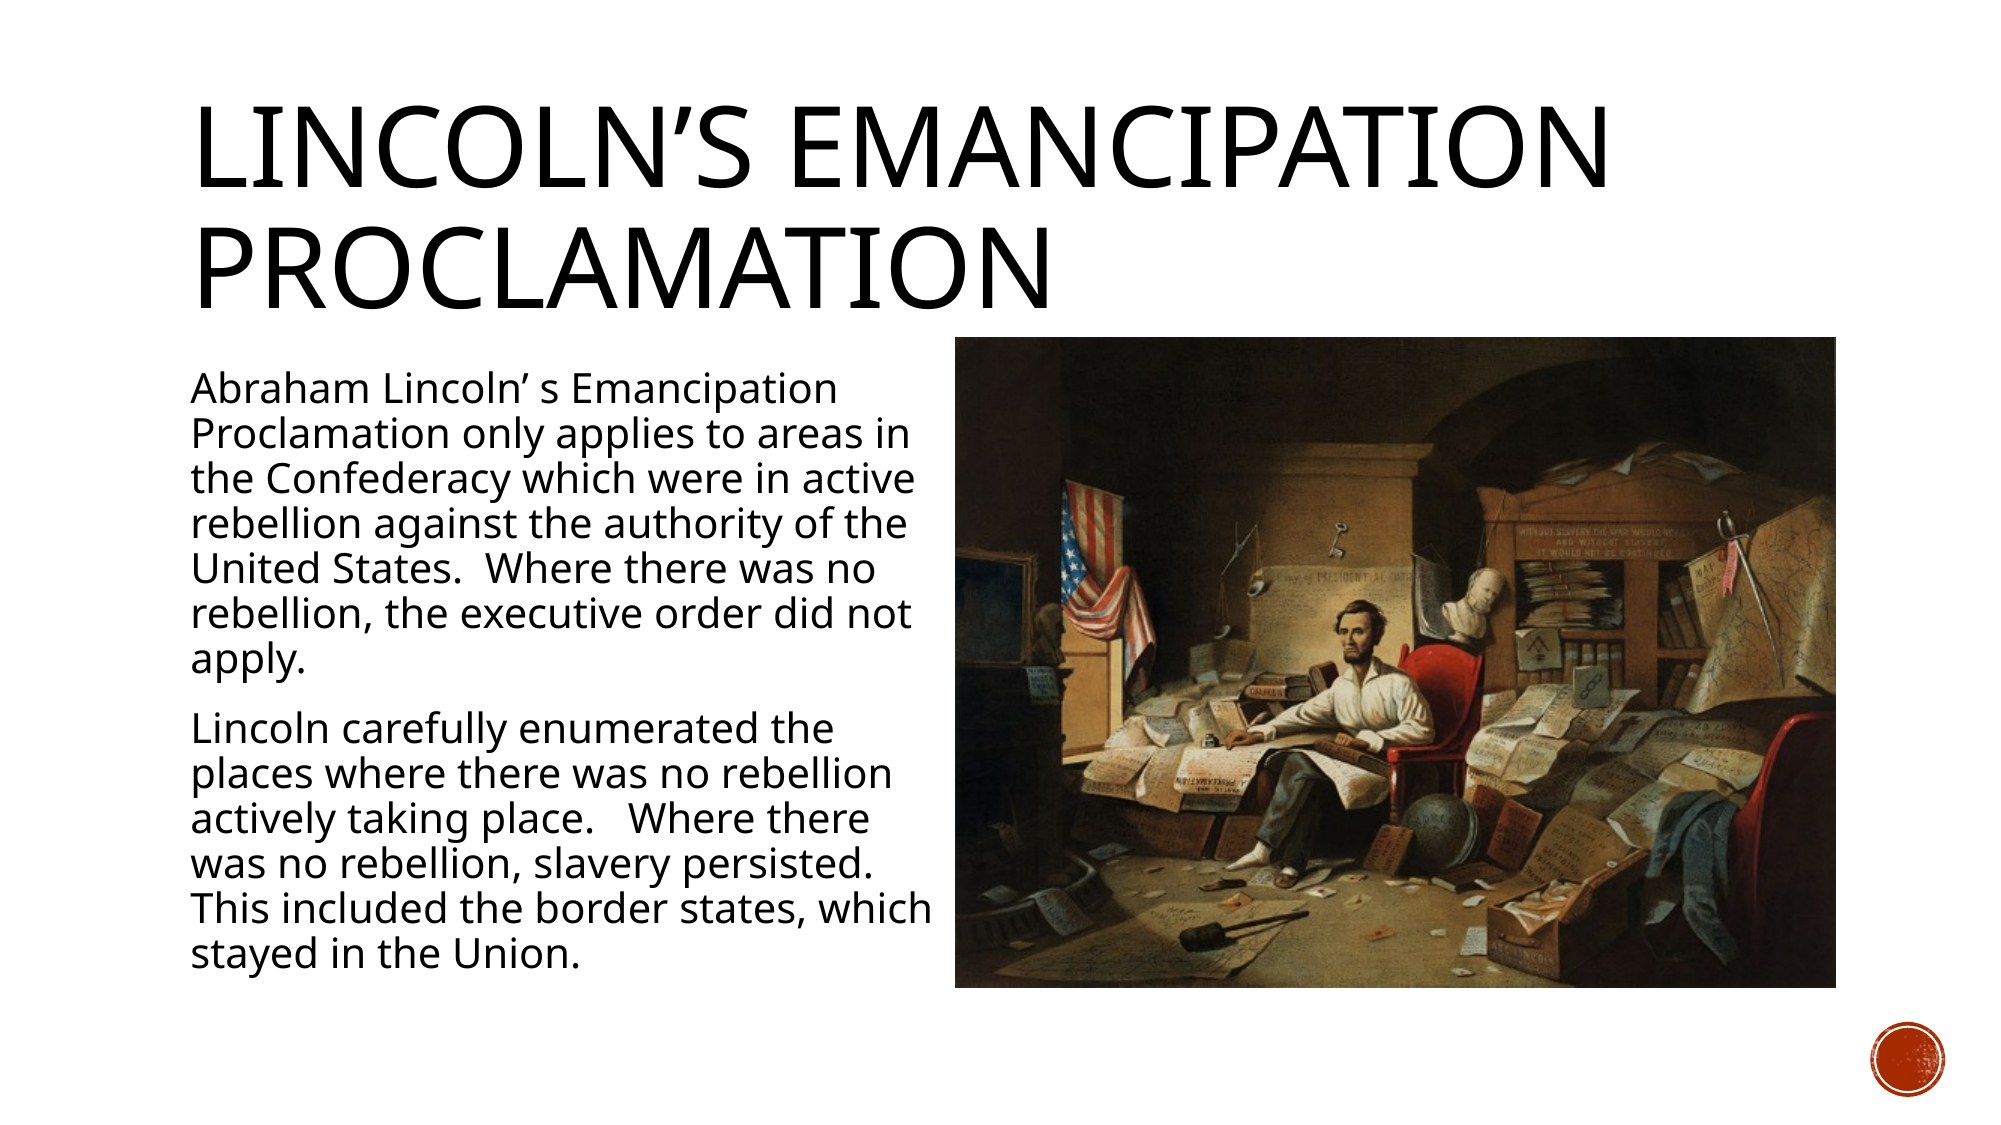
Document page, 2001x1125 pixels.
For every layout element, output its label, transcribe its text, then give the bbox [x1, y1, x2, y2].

title Lincoln’s Emancipation Proclamation [175, 79, 1826, 344]
list Abraham Lincoln’ s Emancipation Proclamation only applies to areas in the Confederacy which were in active rebellion against the authority of the United States. Where there was no rebellion, the executive order did not apply. Lincoln carefully enumerated the places where there was no rebellion actively taking place. Where there was no rebellion, slavery persisted. This included the border states, which stayed in the Union. [175, 360, 956, 1013]
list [957, 339, 1833, 986]
